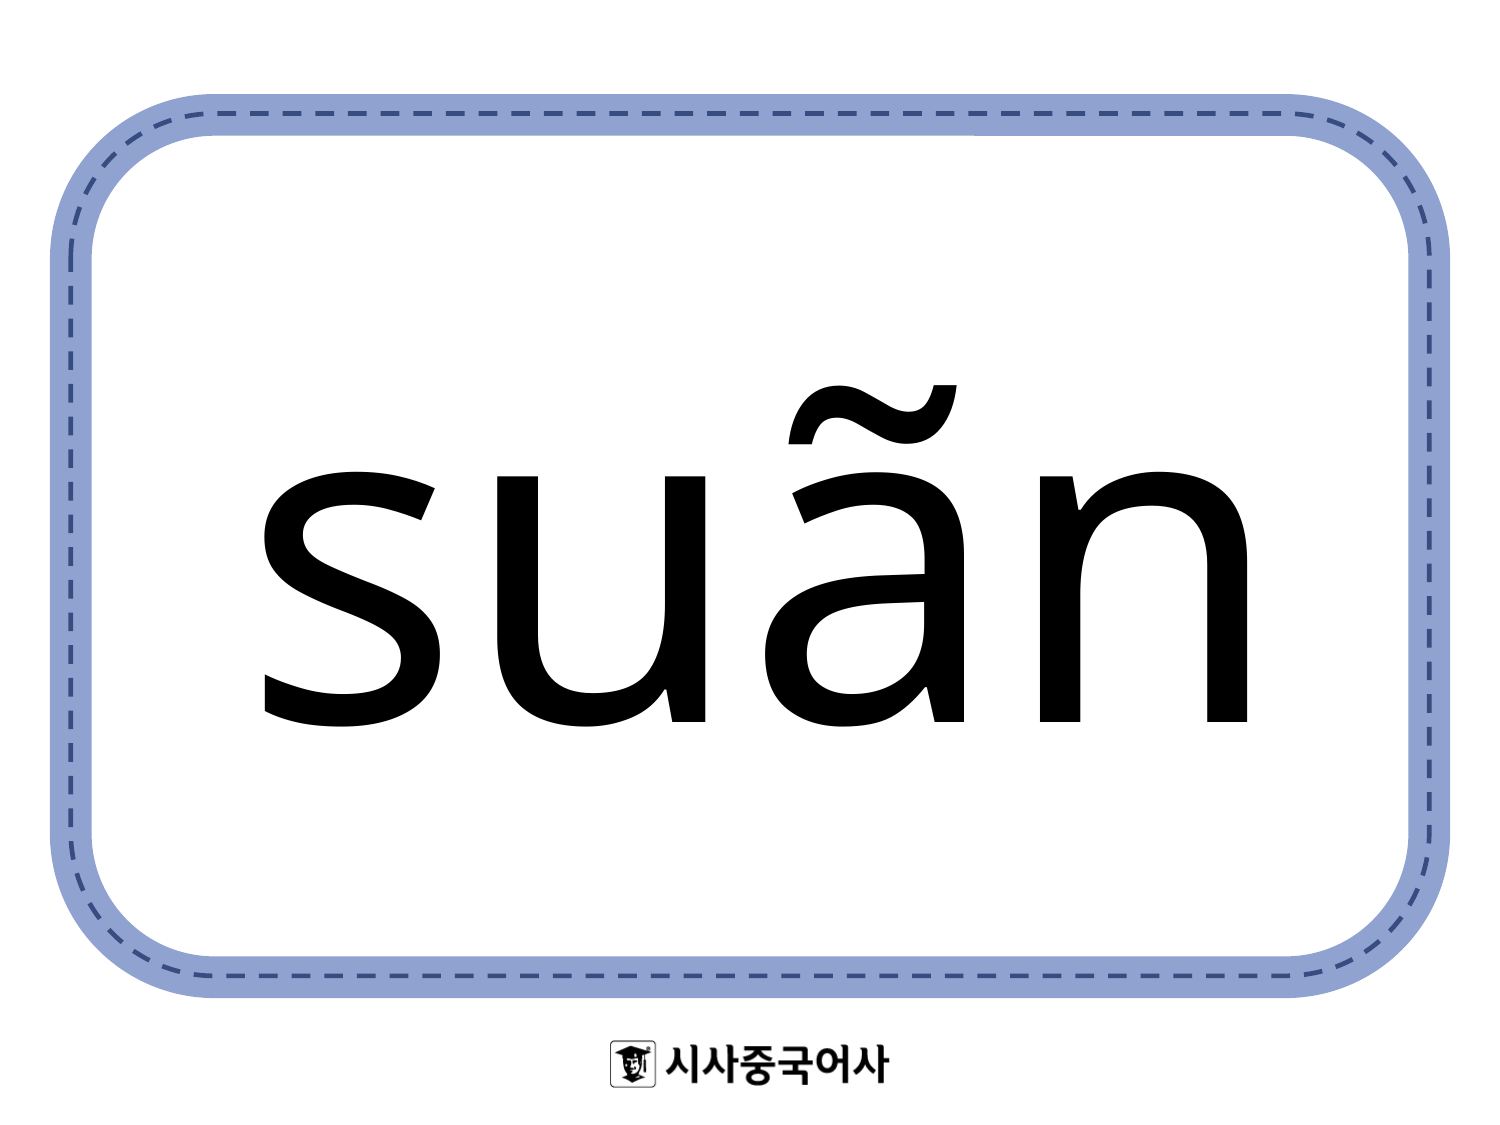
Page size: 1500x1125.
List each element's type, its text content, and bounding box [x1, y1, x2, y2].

text_box suãn [159, 208, 1368, 871]
picture [602, 1034, 898, 1094]
